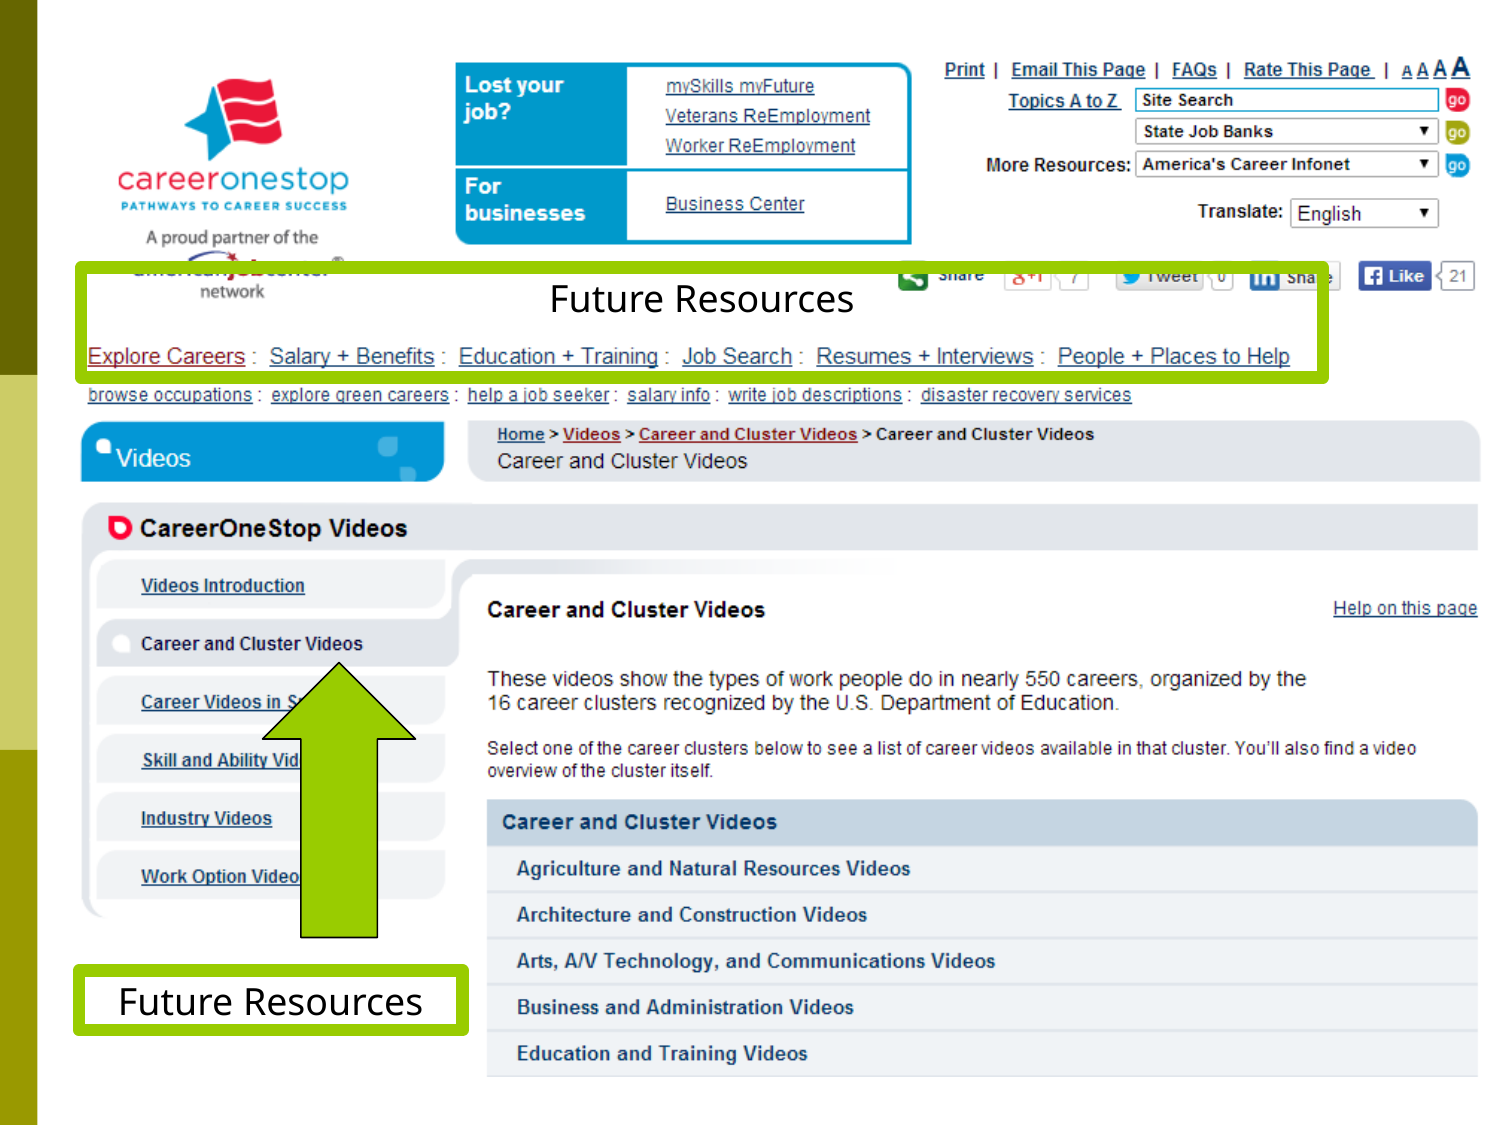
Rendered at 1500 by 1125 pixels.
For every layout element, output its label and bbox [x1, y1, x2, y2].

picture [64, 24, 1496, 1077]
